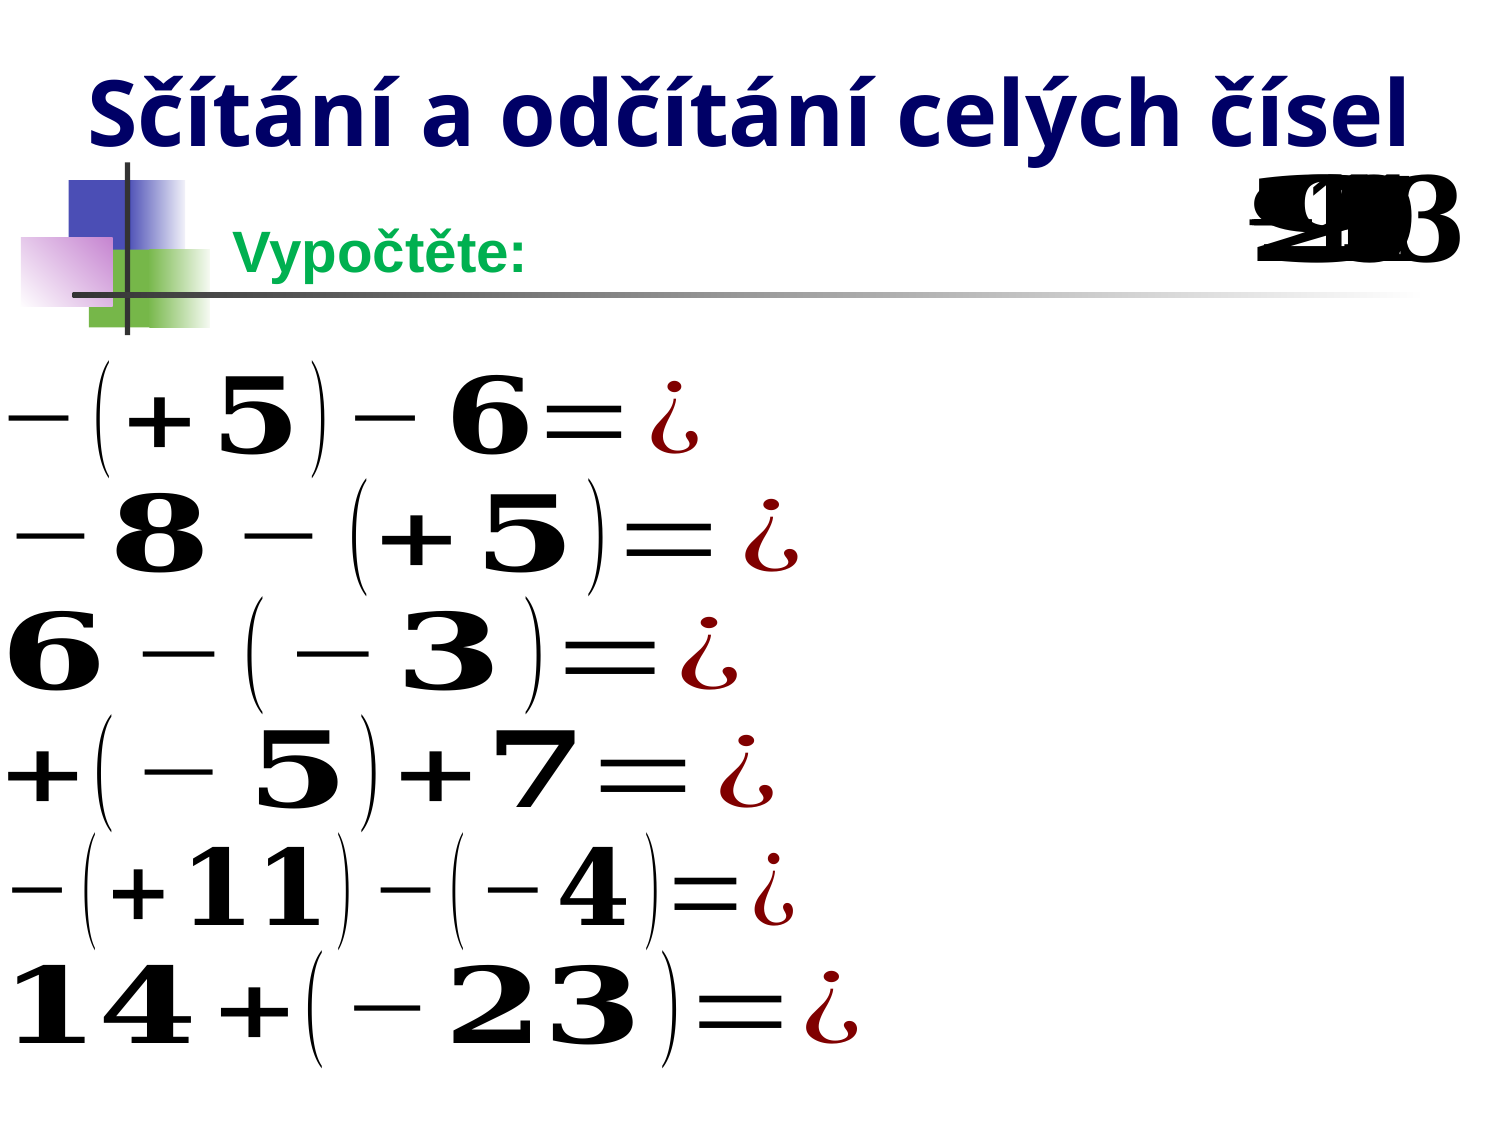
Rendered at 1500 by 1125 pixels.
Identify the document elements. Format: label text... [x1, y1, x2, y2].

text_box Vypočtěte: [217, 207, 1392, 292]
title Sčítání a odčítání celých čísel [0, 63, 1500, 173]
